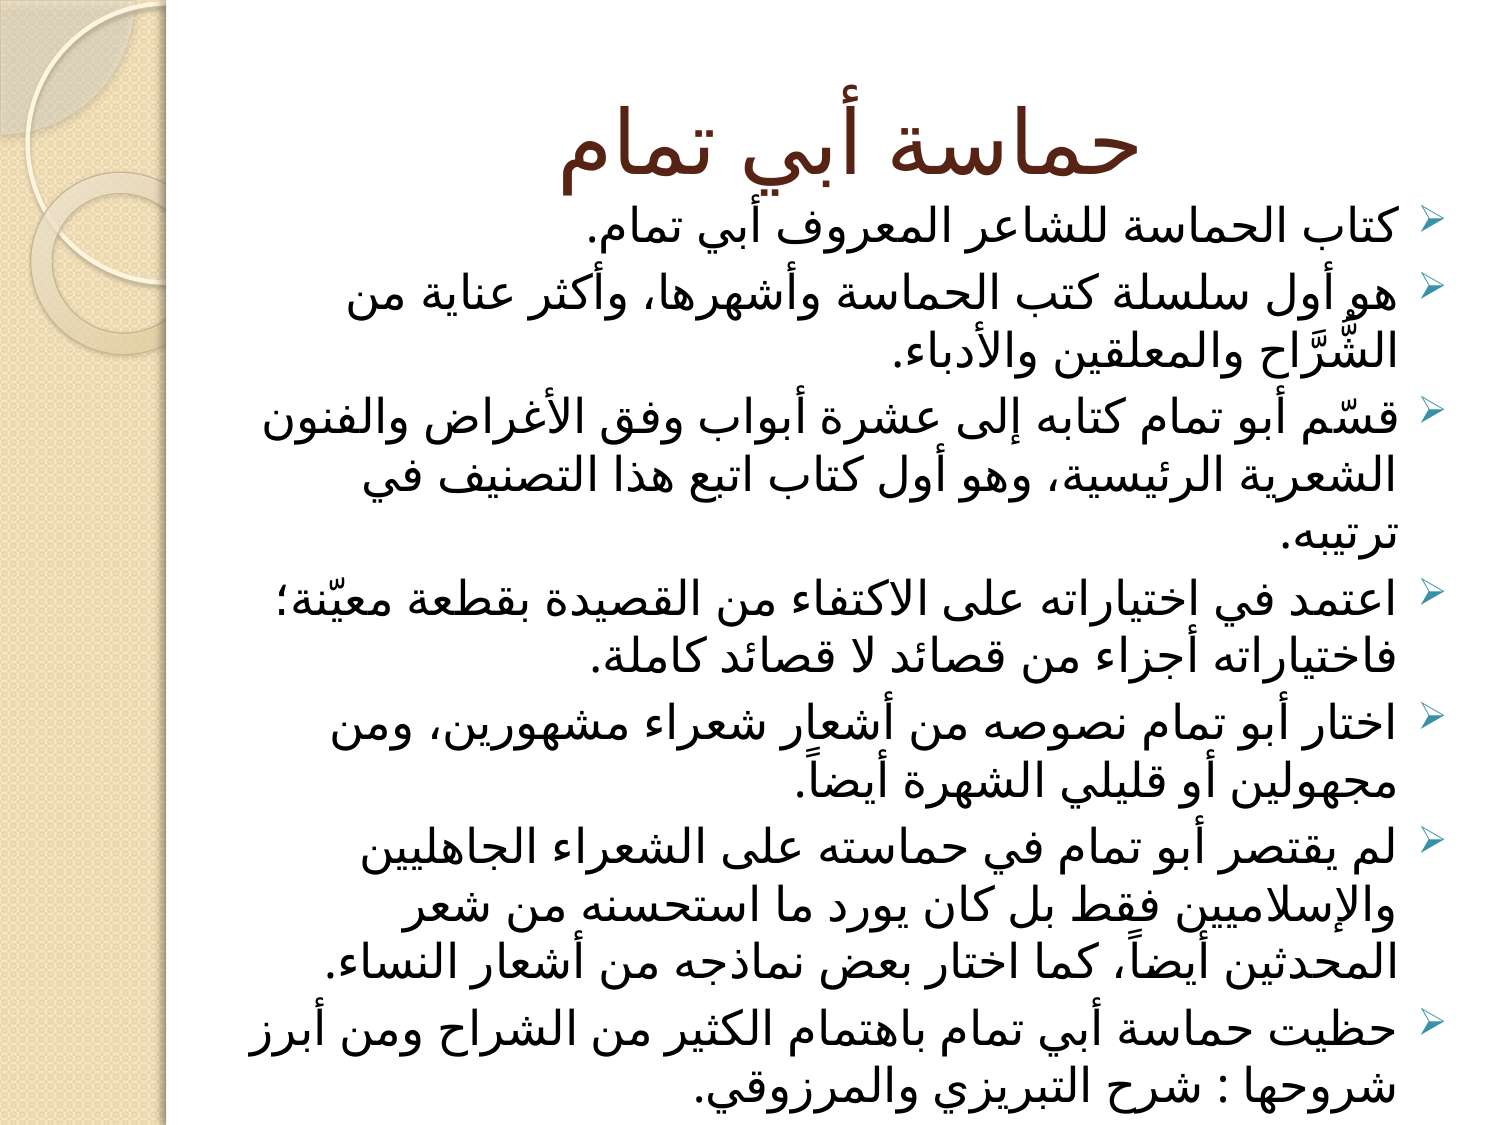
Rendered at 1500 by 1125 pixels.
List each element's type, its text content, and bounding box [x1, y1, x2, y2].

title حماسة أبي تمام [235, 45, 1466, 187]
list كتاب الحماسة للشاعر المعروف أبي تمام. هو أول سلسلة كتب الحماسة وأشهرها، وأكثر عناية من الشُّرَّاح والمعلقين والأدباء. قسّم أبو تمام كتابه إلى عشرة أبواب وفق الأغراض والفنون الشعرية الرئيسية، وهو أول كتاب اتبع هذا التصنيف في ترتيبه. اعتمد في اختياراته على الاكتفاء من القصيدة بقطعة معيّنة؛ فاختياراته أجزاء من قصائد لا قصائد كاملة. اختار أبو تمام نصوصه من أشعار شعراء مشهورين، ومن مجهولين أو قليلي الشهرة أيضاً. لم يقتصر أبو تمام في حماسته على الشعراء الجاهليين والإسلاميين فقط بل كان يورد ما استحسنه من شعر المحدثين أيضاً، كما اختار بعض نماذجه من أشعار النساء. حظيت حماسة أبي تمام باهتمام الكثير من الشراح ومن أبرز شروحها : شرح التبريزي والمرزوقي. [235, 187, 1466, 1125]
